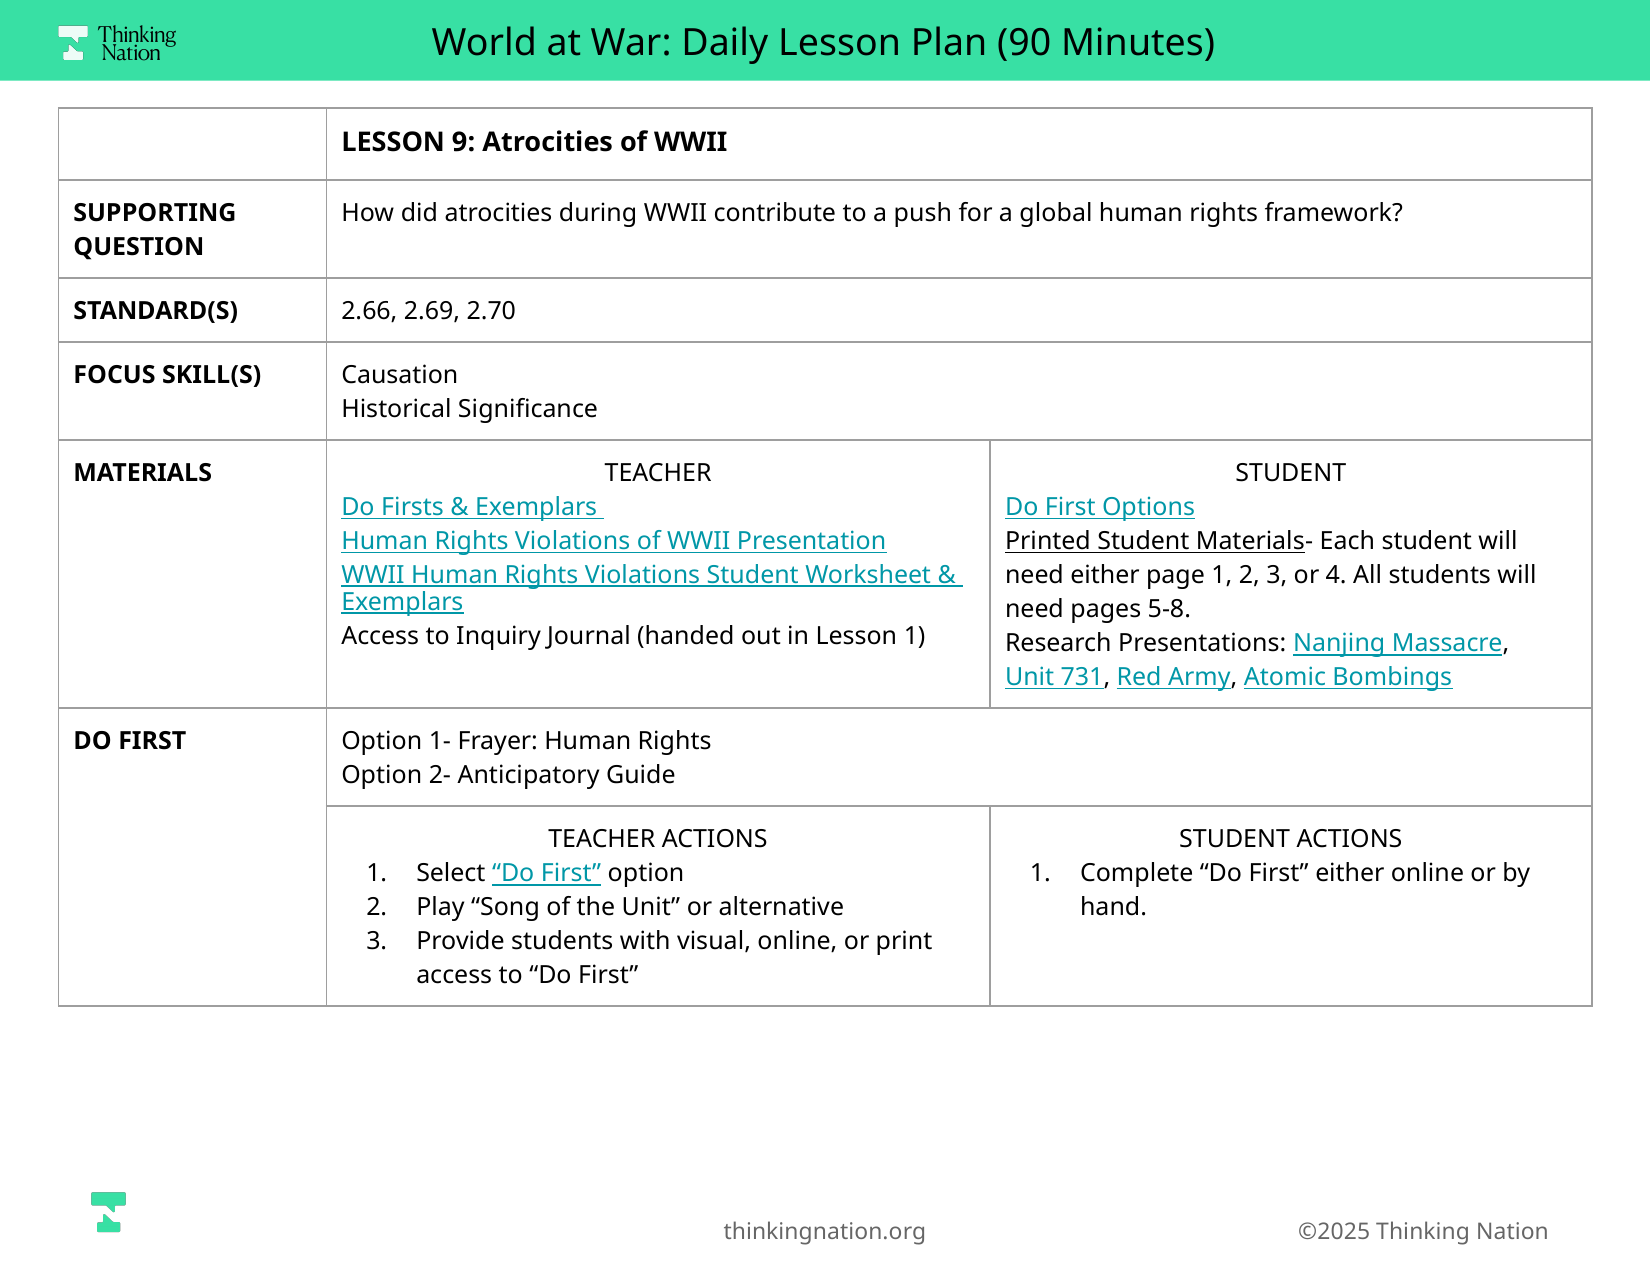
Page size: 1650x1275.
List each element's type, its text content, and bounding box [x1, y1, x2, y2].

table_header [59, 109, 326, 179]
table_header LESSON 9: Atrocities of WWII [327, 109, 1591, 179]
table_cell TEACHER ACTIONS Select “Do First” option Play “Song of the Unit” or alternative Provide students with visual, online, or print access to “Do First” [327, 807, 989, 1005]
table_cell FOCUS SKILL(S) [59, 343, 326, 439]
table_cell SUPPORTING QUESTION [59, 181, 326, 277]
text_box World at War: Daily Lesson Plan (90 Minutes) [0, 0, 1650, 81]
table_cell 2.66, 2.69, 2.70 [327, 279, 1591, 341]
table_cell MATERIALS [59, 441, 326, 707]
table_cell Causation Historical Significance [327, 343, 1591, 439]
text_box ©2025 Thinking Nation [1174, 1200, 1566, 1240]
table_cell Option 1- Frayer: Human Rights Option 2- Anticipatory Guide [327, 709, 1591, 805]
table_cell STUDENT Do First Options Printed Student Materials- Each student will need either page 1, 2, 3, or 4. All students will need pages 5-8. Research Presentations: Nanjing Massacre, Unit 731, Red Army, Atomic Bombings [991, 441, 1591, 707]
picture [45, 14, 180, 85]
table_cell How did atrocities during WWII contribute to a push for a global human rights framework? [327, 181, 1591, 277]
table_cell STANDARD(S) [59, 279, 326, 341]
text_box thinkingnation.org [629, 1200, 1021, 1240]
table_cell DO FIRST [59, 709, 326, 1005]
table_cell TEACHER Do Firsts & Exemplars Human Rights Violations of WWII Presentation WWII Human Rights Violations Student Worksheet & Exemplars Access to Inquiry Journal (handed out in Lesson 1) [327, 441, 989, 707]
picture [80, 1184, 136, 1240]
table_cell STUDENT ACTIONS Complete “Do First” either online or by hand. [991, 807, 1591, 1005]
